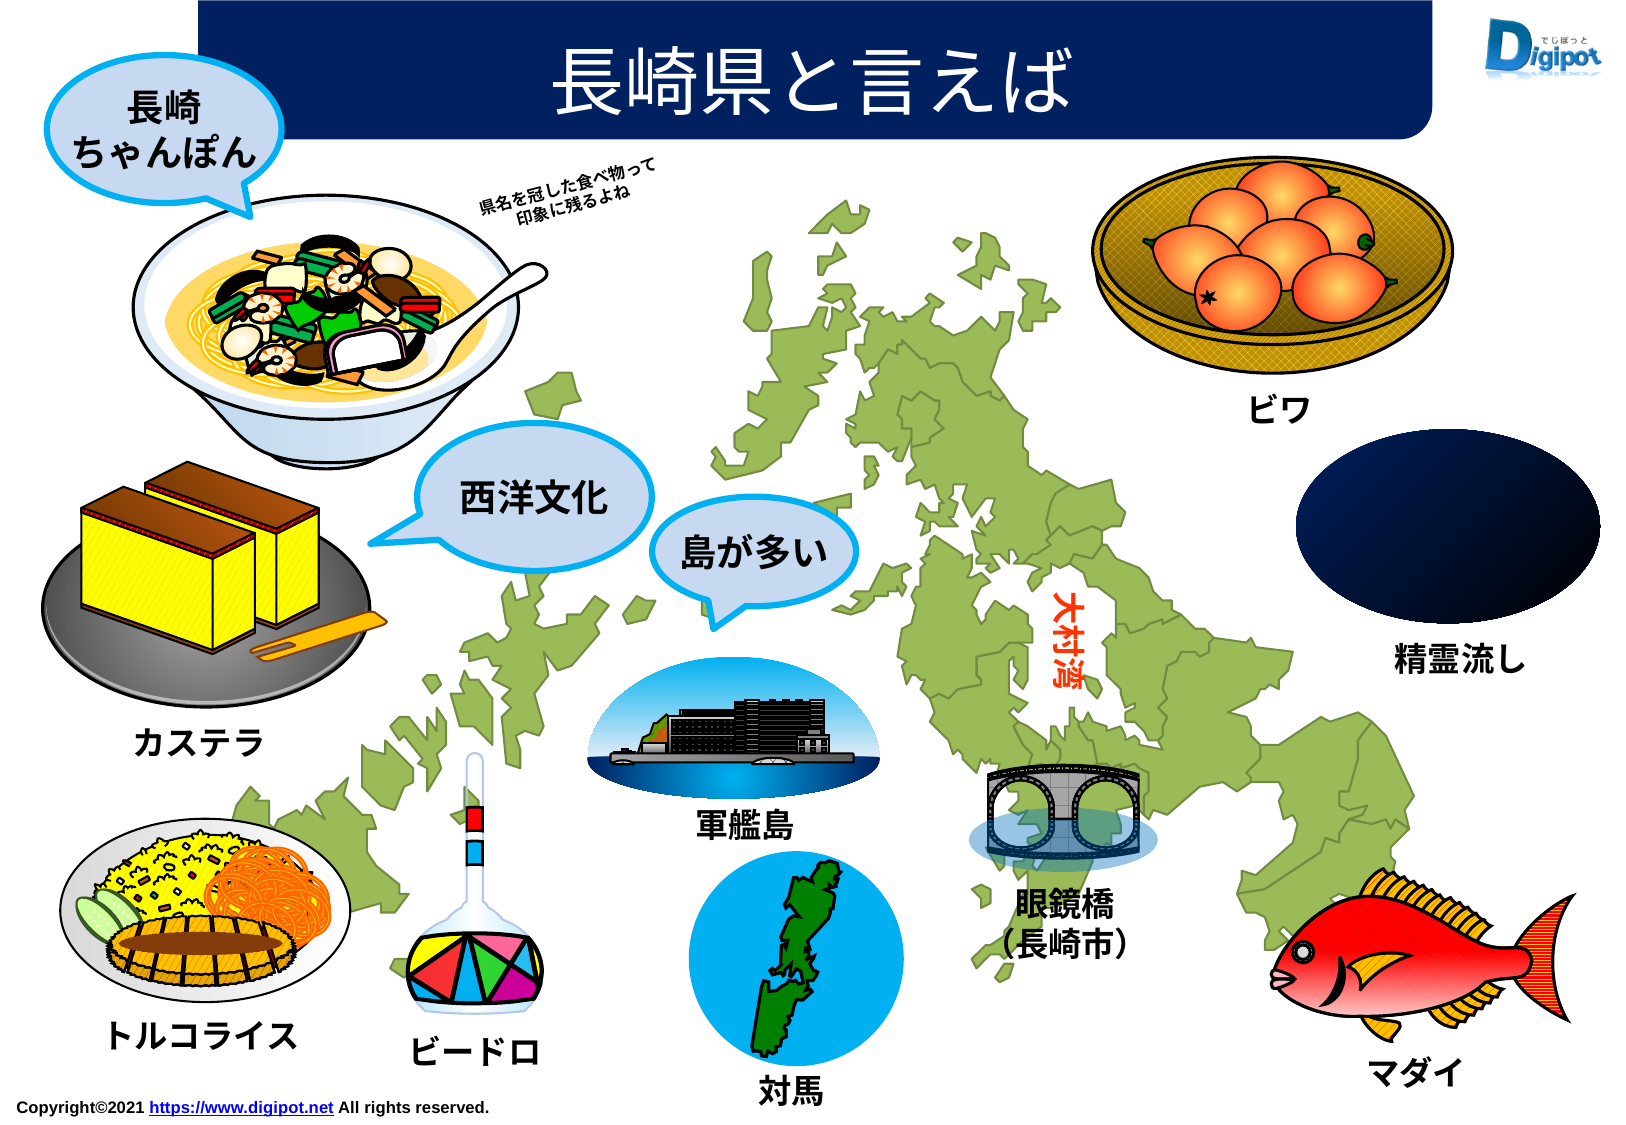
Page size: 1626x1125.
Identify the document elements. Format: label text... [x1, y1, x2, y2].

text_box [196, 0, 1435, 142]
text_box 長崎 ちゃんぽん [44, 52, 284, 202]
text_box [1092, 156, 1453, 374]
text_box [1270, 868, 1573, 1044]
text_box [189, 200, 1415, 983]
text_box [586, 656, 881, 799]
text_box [42, 461, 389, 708]
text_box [132, 194, 548, 470]
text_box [1295, 428, 1601, 624]
text_box トルコライス [86, 1012, 315, 1063]
picture [1485, 18, 1602, 82]
text_box 精霊流し [1419, 632, 1543, 686]
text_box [688, 850, 904, 1067]
text_box ビードロ [393, 1023, 557, 1079]
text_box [406, 752, 544, 1014]
text_box 長崎県と言えば [535, 27, 1090, 133]
text_box 対馬 [743, 1075, 840, 1118]
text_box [968, 764, 1159, 873]
text_box マダイ [1351, 1052, 1481, 1099]
text_box 県名を冠した食べ物って 印象に残るよね [473, 141, 681, 198]
text_box カステラ [117, 715, 184, 770]
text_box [59, 818, 351, 1003]
